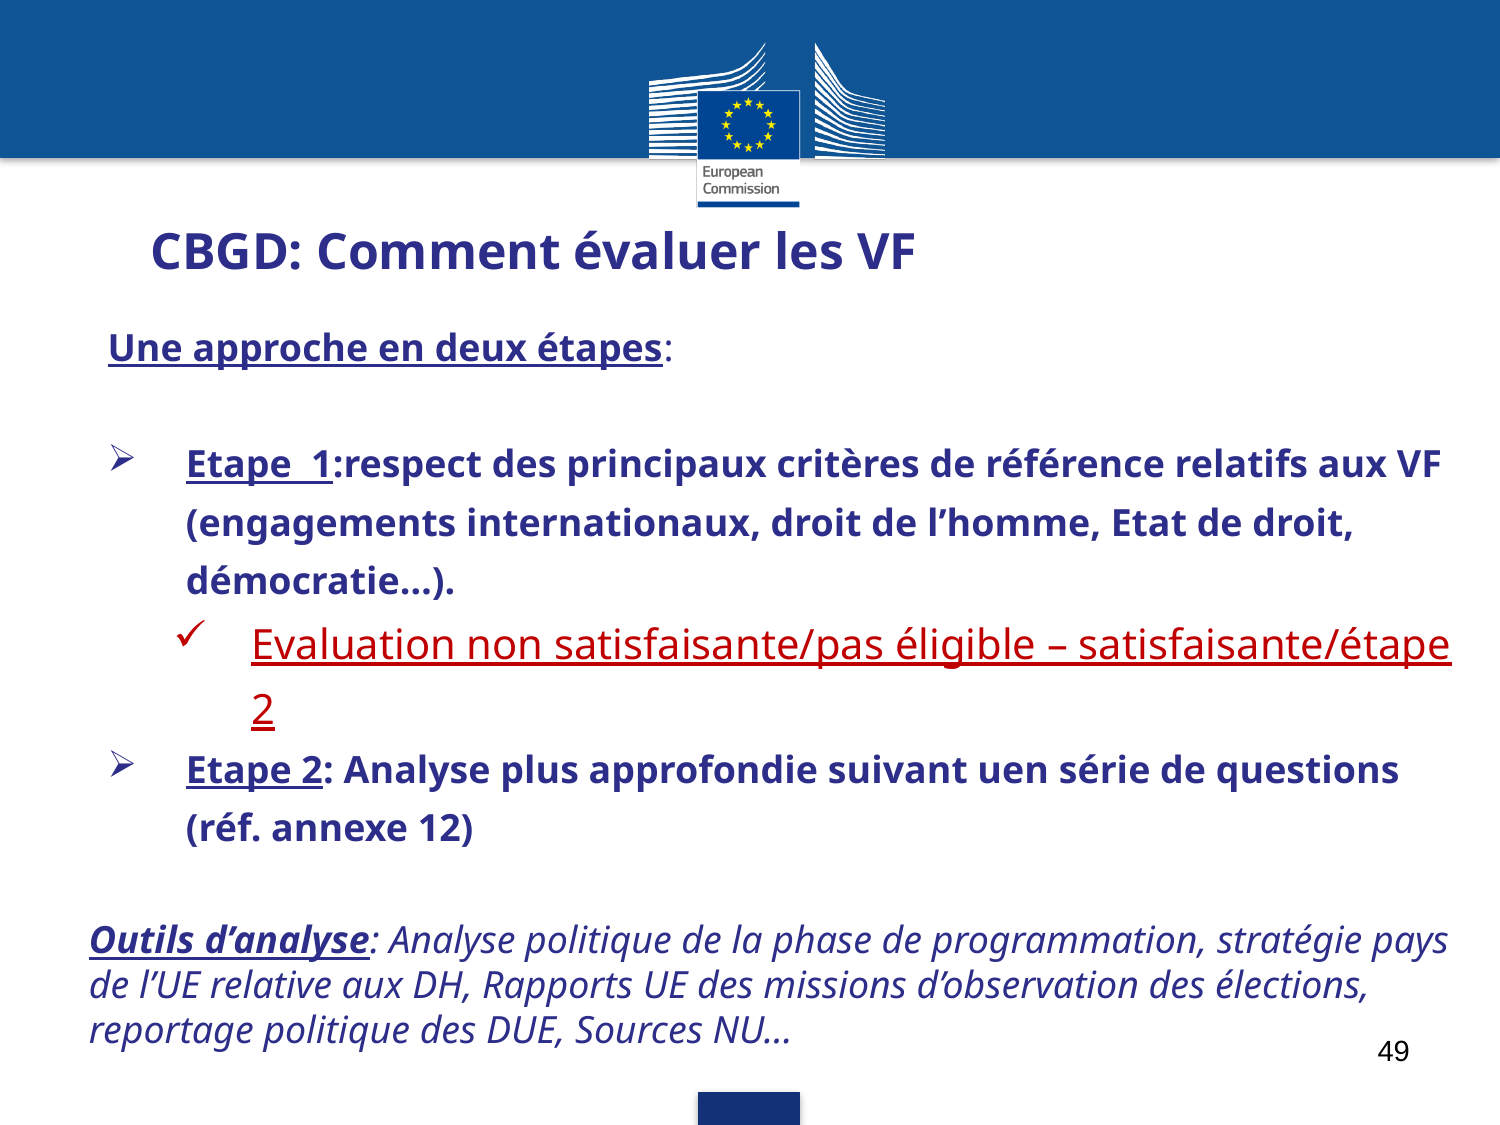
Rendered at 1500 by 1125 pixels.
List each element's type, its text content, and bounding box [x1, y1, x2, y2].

text_box [218, 822, 393, 905]
title CBGD: Comment évaluer les VF [76, 196, 1436, 302]
list Une approche en deux étapes: Etape 1:respect des principaux critères de référence relatifs aux VF (engagements internationaux, droit de l’homme, Etat de droit, démocratie…). Evaluation non satisfaisante/pas éligible – satisfaisante/étape 2 Etape 2: Analyse plus approfondie suivant uen série de questions (réf. annexe 12) Outils d’analyse: Analyse politique de la phase de programmation, stratégie pays de l’UE relative aux DH, Rapports UE des missions d’observation des élections, reportage politique des DUE, Sources NU… [17, 302, 1500, 1059]
slide_number 49 [1074, 1024, 1426, 1103]
picture [649, 42, 885, 196]
text_box [1045, 893, 1211, 1016]
